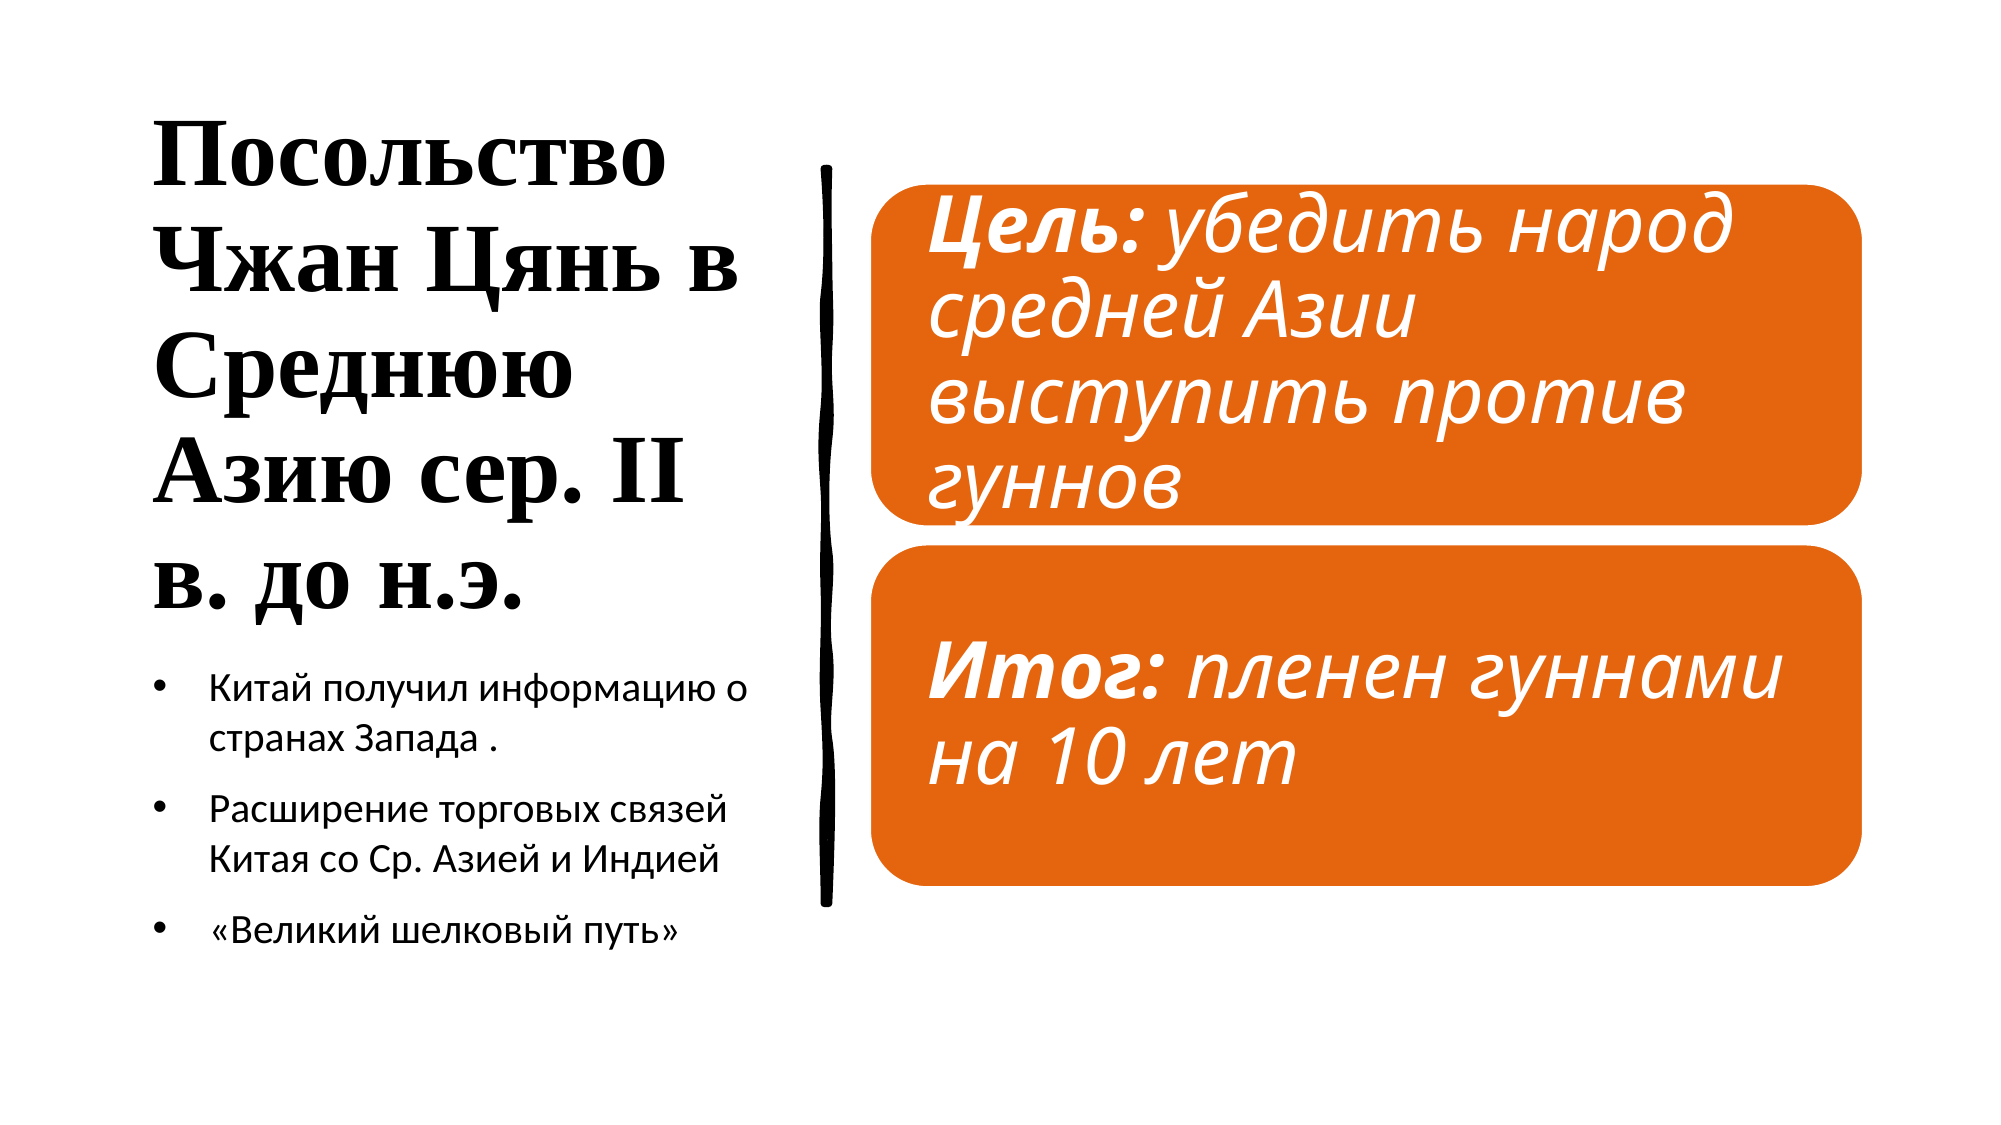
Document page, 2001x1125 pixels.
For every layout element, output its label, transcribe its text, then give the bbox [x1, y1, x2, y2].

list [869, 89, 1863, 981]
list Китай получил информацию о странах Запада . Расширение торговых связей Китая со Ср. Азией и Индией «Великий шелковый путь» [137, 652, 783, 981]
title Посольство Чжан Цянь в Среднюю Азию сер. II в. до н.э. [137, 75, 783, 638]
